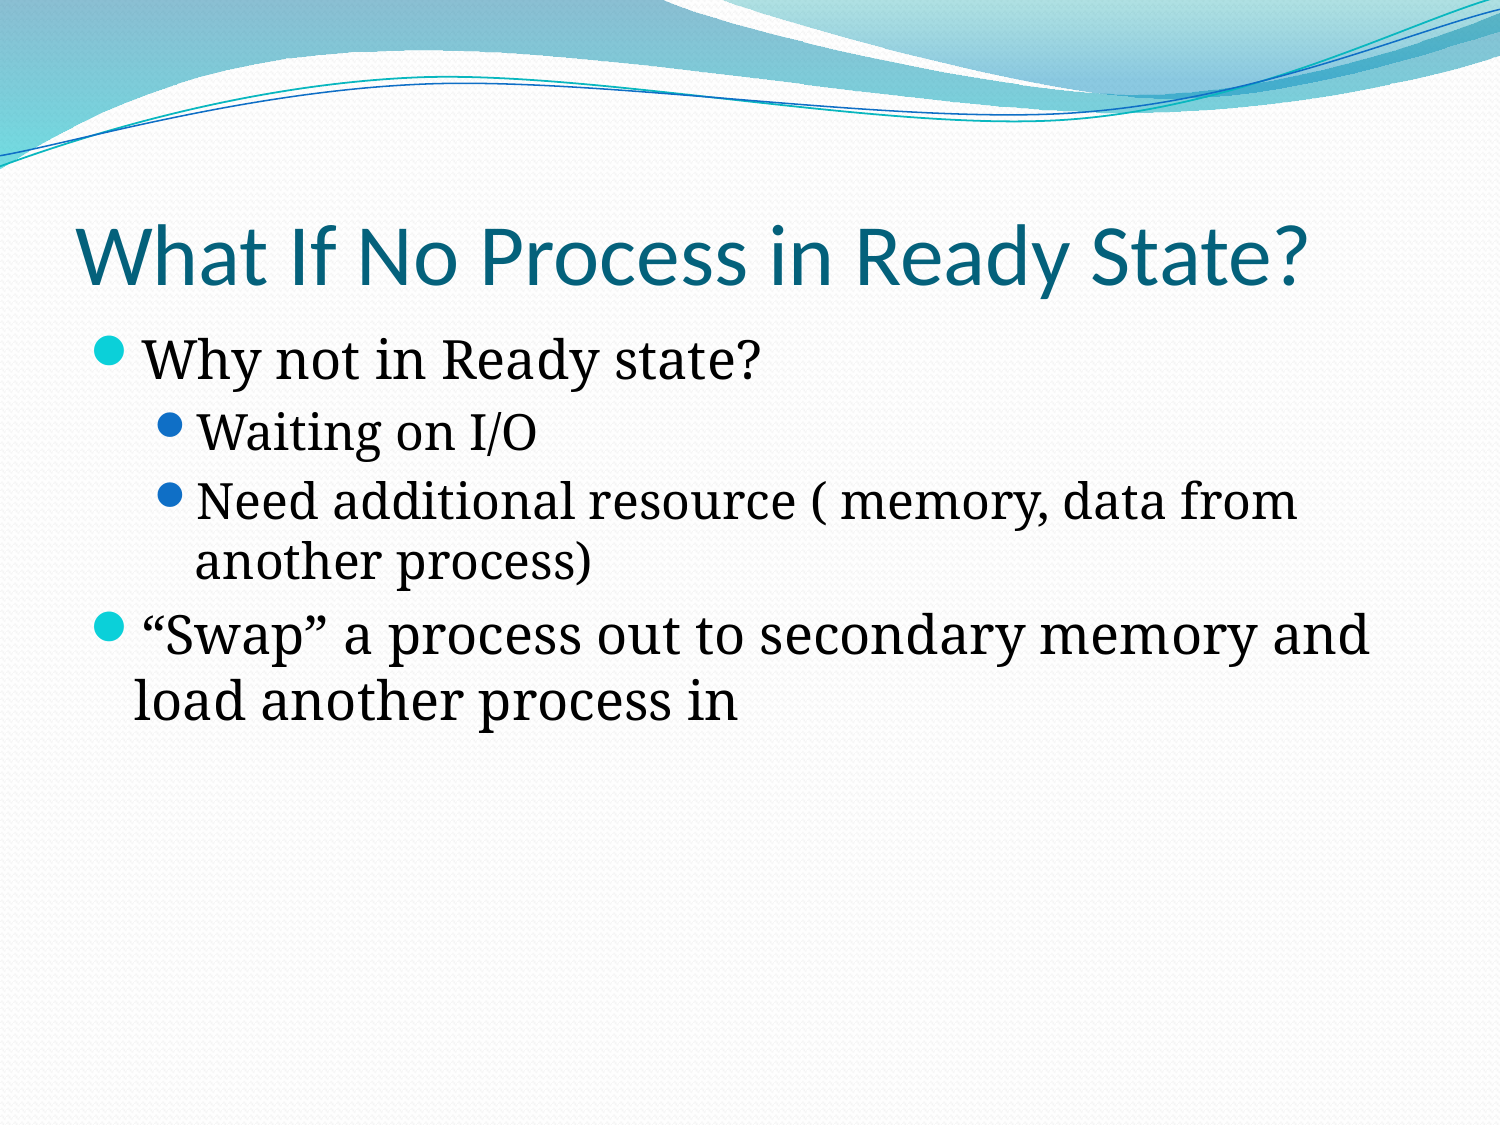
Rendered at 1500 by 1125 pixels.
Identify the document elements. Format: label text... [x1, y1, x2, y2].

title What If No Process in Ready State? [75, 115, 1425, 303]
list Why not in Ready state? Waiting on I/O Need additional resource ( memory, data from another process) “Swap” a process out to secondary memory and load another process in [75, 317, 1425, 1038]
